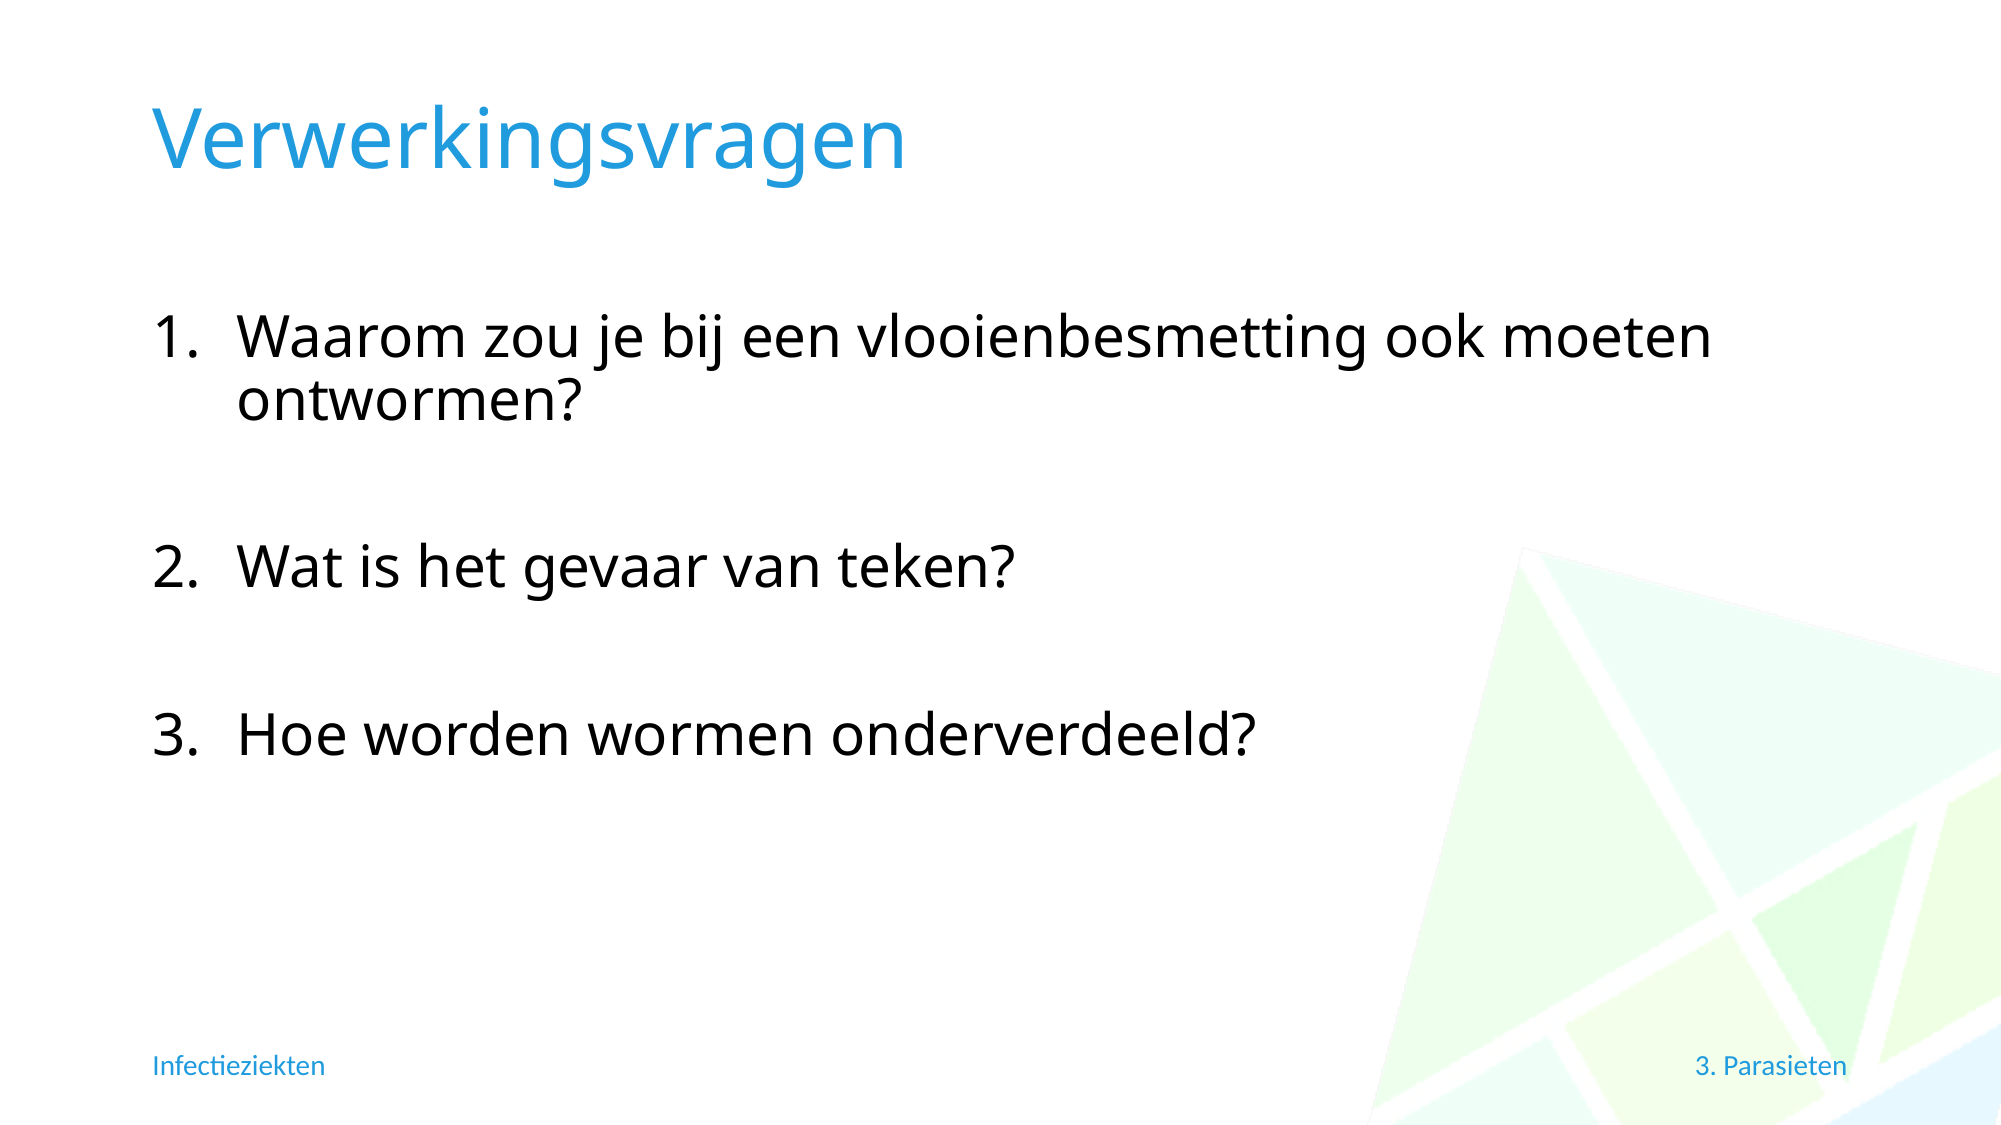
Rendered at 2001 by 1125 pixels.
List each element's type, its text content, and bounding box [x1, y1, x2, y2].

list 3. Parasieten [1412, 1042, 1863, 1103]
title Verwerkingsvragen [137, 59, 1863, 224]
list Infectieziekten [137, 1042, 588, 1103]
list Waarom zou je bij een vlooienbesmetting ook moeten ontwormen? Wat is het gevaar van teken? Hoe worden wormen onderverdeeld? [137, 299, 1863, 1014]
